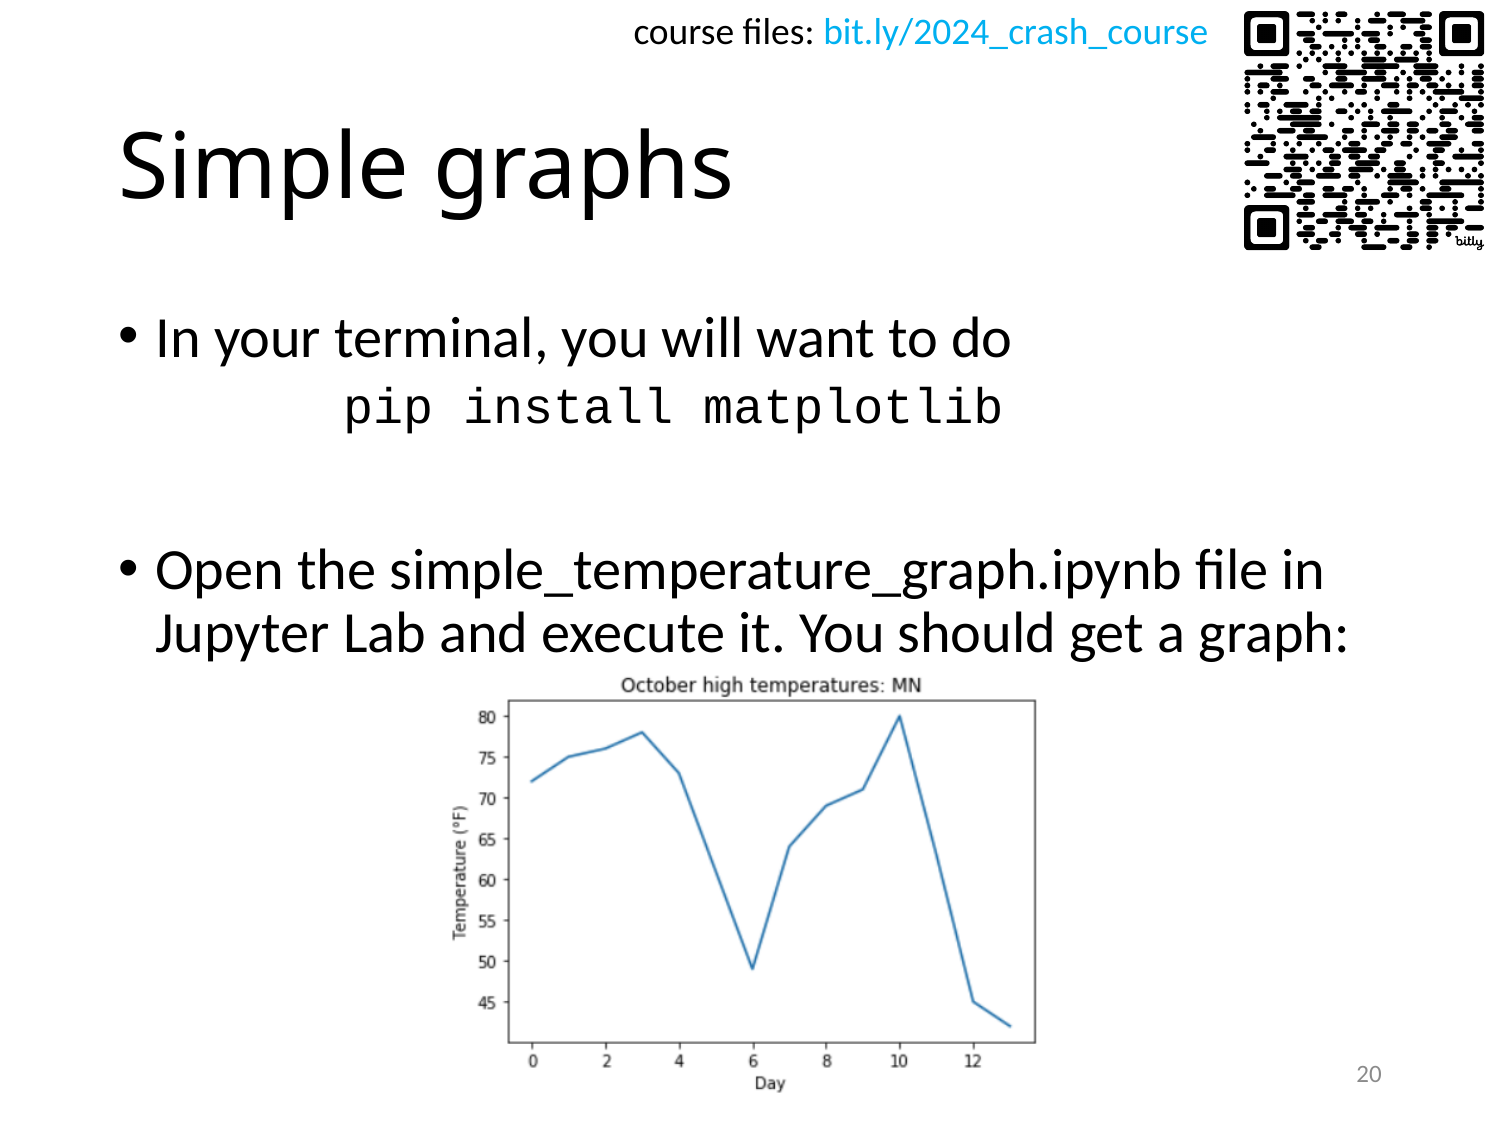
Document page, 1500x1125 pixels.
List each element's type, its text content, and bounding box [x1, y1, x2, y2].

text_box course files: bit.ly/2024_crash_course [618, 0, 1218, 60]
slide_number 20 [1068, 1042, 1397, 1103]
picture [1218, 0, 1500, 276]
title Simple graphs [103, 59, 1397, 278]
picture [431, 668, 1069, 1103]
list In your terminal, you will want to do pip install matplotlib Open the simple_temperature_graph.ipynb file in Jupyter Lab and execute it. You should get a graph: [103, 299, 1397, 1014]
